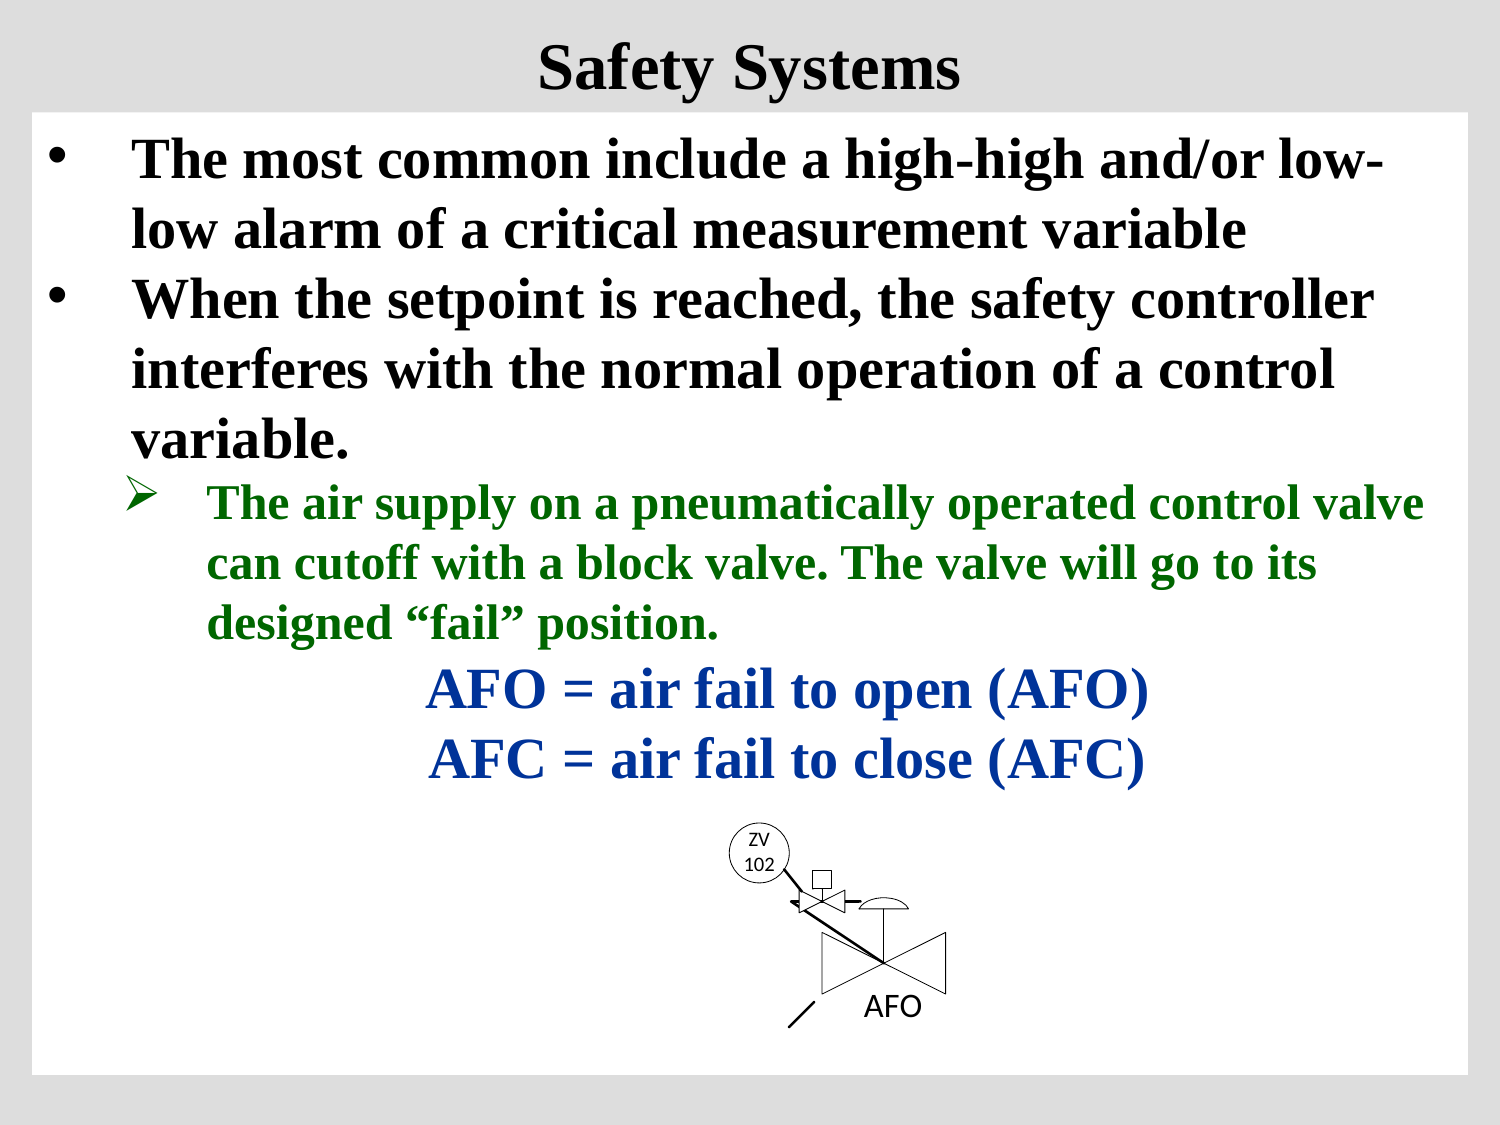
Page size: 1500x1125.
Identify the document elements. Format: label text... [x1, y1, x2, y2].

picture [724, 818, 951, 1033]
subtitle The most common include a high-high and/or low-low alarm of a critical measurement variable When the setpoint is reached, the safety controller interferes with the normal operation of a control variable. The air supply on a pneumatically operated control valve can cutoff with a block valve. The valve will go to its designed “fail” position. AFO = air fail to open (AFO) AFC = air fail to close (AFC) [32, 112, 1468, 1075]
title Safety Systems [43, 12, 1457, 112]
